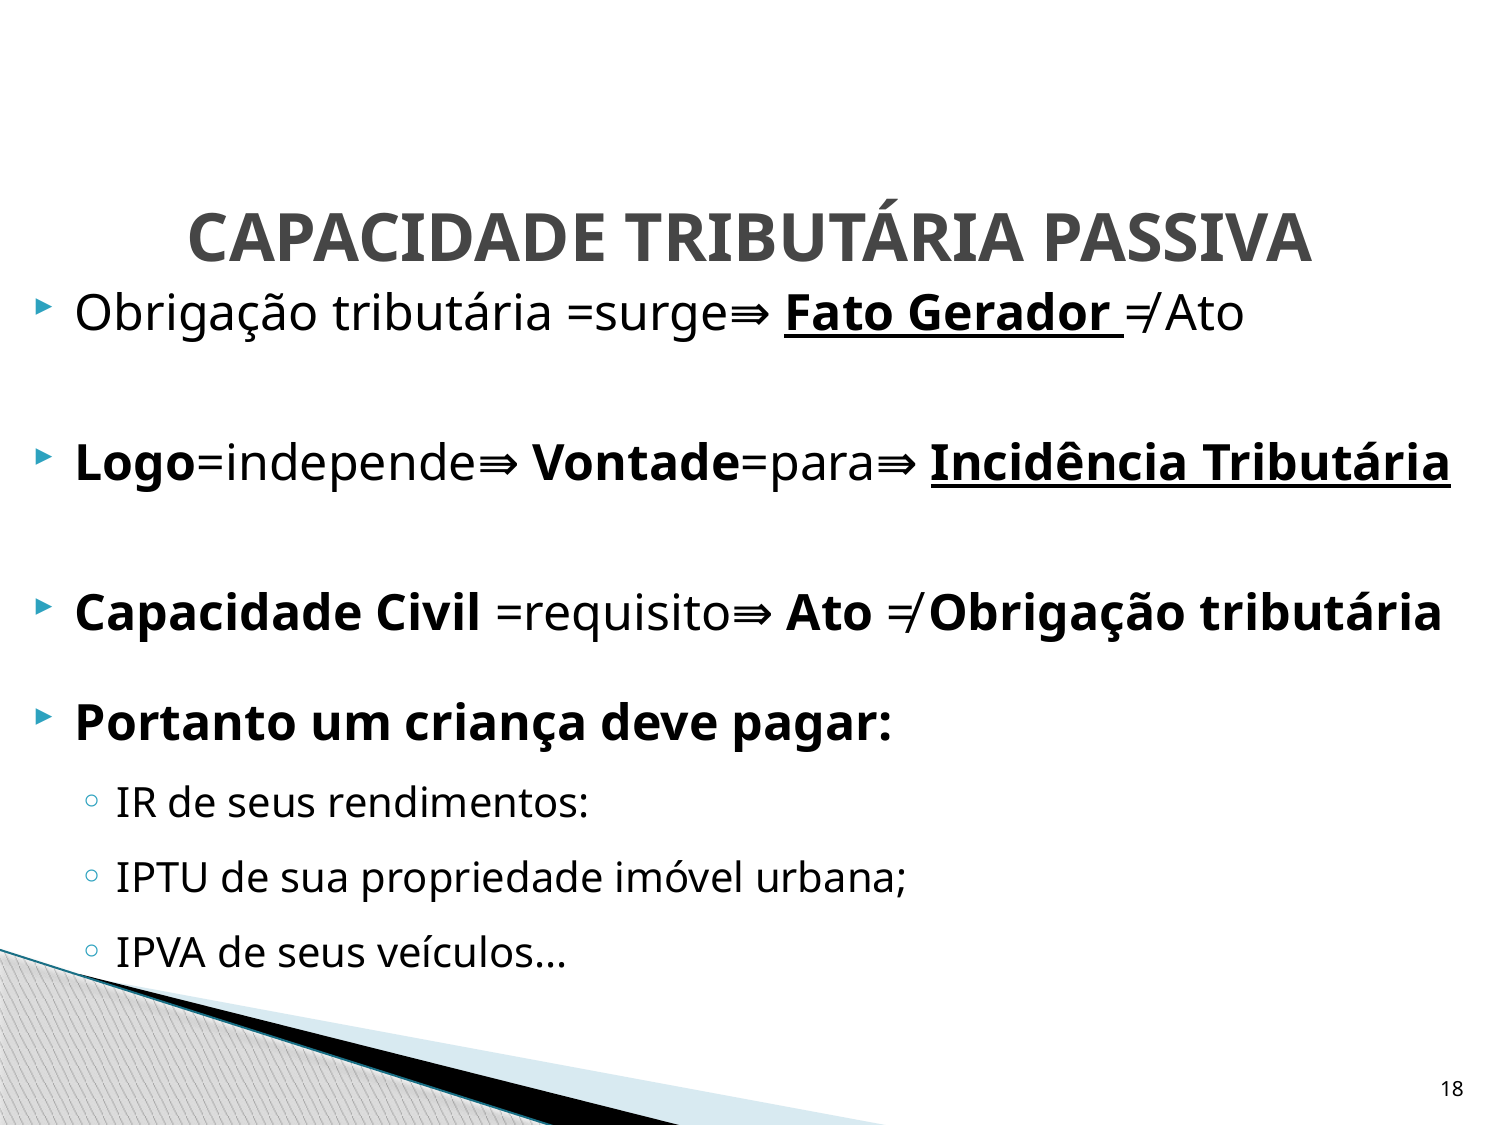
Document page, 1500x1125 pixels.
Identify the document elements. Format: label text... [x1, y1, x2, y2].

title CAPACIDADE TRIBUTÁRIA PASSIVA [0, 199, 1500, 270]
list Obrigação tributária =surge⇛ Fato Gerador ≠ Ato Logo=independe⇛ Vontade=para⇛ Incidência Tributária Capacidade Civil =requisito⇛ Ato ≠ Obrigação tributária Portanto um criança deve pagar: IR de seus rendimentos: IPTU de sua propriedade imóvel urbana; IPVA de seus veículos... [0, 257, 1477, 1125]
